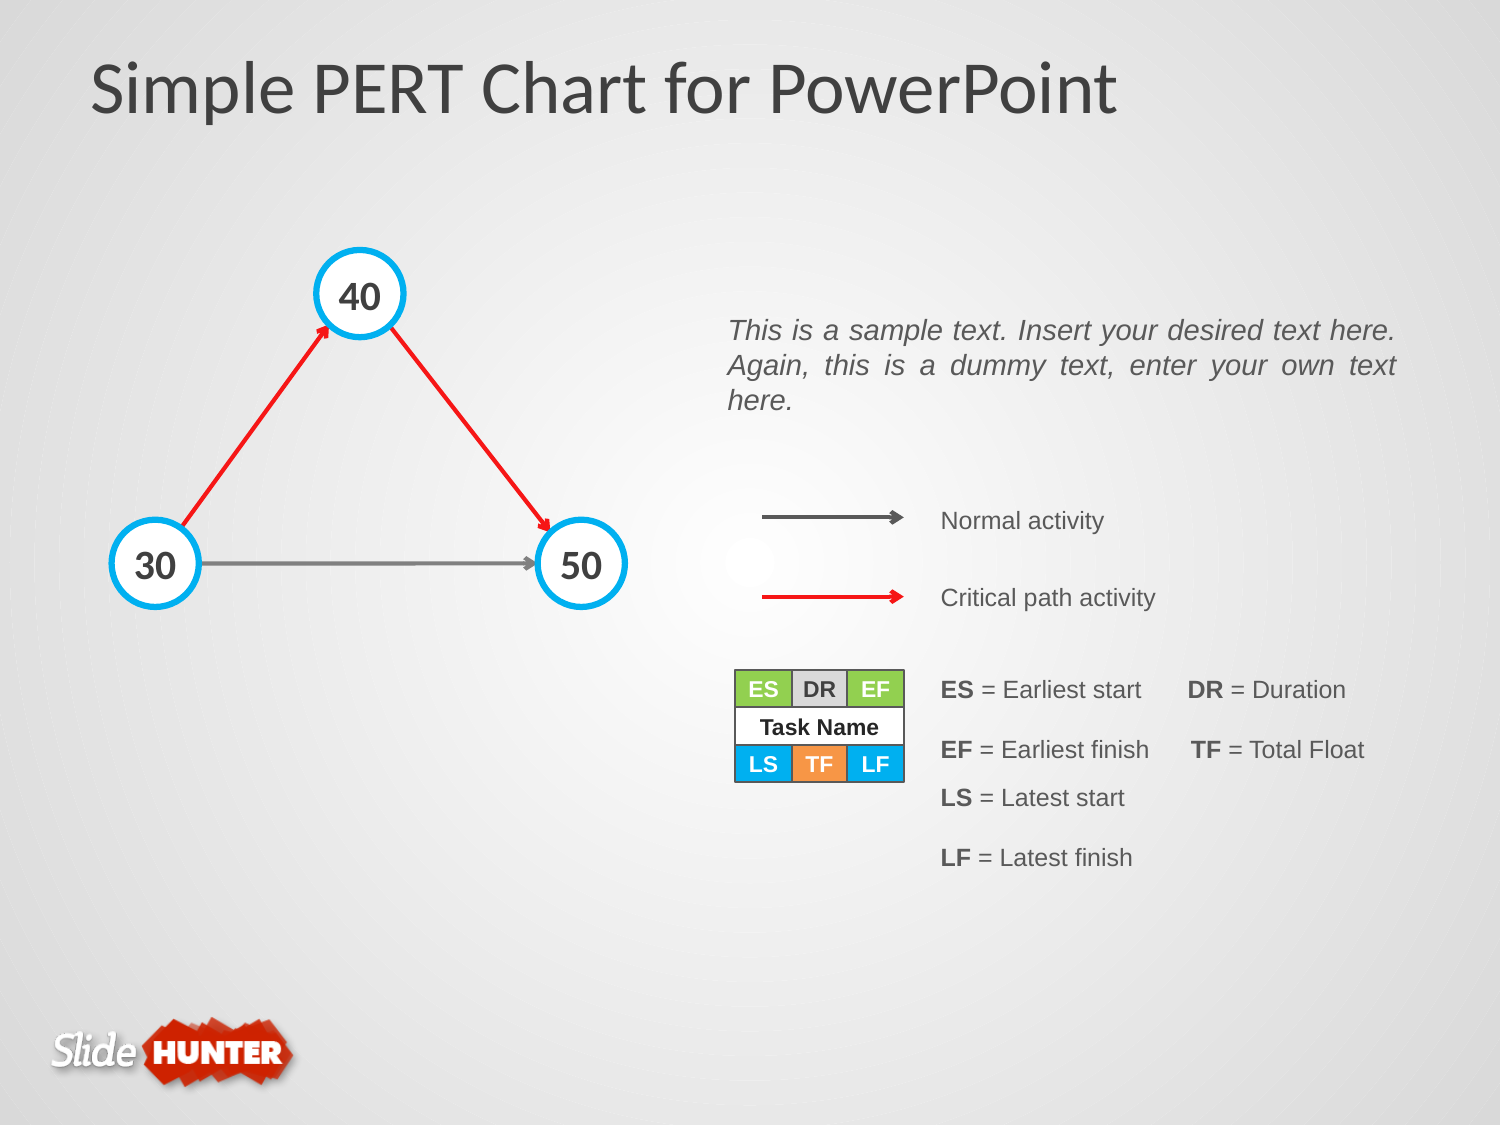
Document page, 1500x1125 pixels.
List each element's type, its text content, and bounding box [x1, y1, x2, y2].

text_box This is a sample text. Insert your desired text here. Again, this is a dummy text, enter your own text here. [712, 311, 1413, 499]
text_box Critical path activity [925, 573, 1172, 619]
title Simple PERT Chart for PowerPoint [75, 24, 1425, 143]
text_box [734, 669, 905, 783]
text_box 30 [109, 517, 201, 610]
text_box LF = Latest finish [925, 834, 1149, 880]
text_box LS = Latest start [925, 774, 1141, 819]
text_box Normal activity [925, 497, 1120, 542]
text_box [159, 324, 330, 558]
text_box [364, 293, 551, 533]
text_box DR = Duration [1172, 665, 1362, 711]
picture [49, 1016, 294, 1088]
text_box TF = Total Float [1176, 725, 1381, 771]
text_box ES = Earliest start [925, 665, 1157, 711]
text_box 50 [535, 517, 628, 610]
text_box EF = Earliest finish [925, 725, 1166, 771]
text_box 40 [314, 247, 406, 340]
